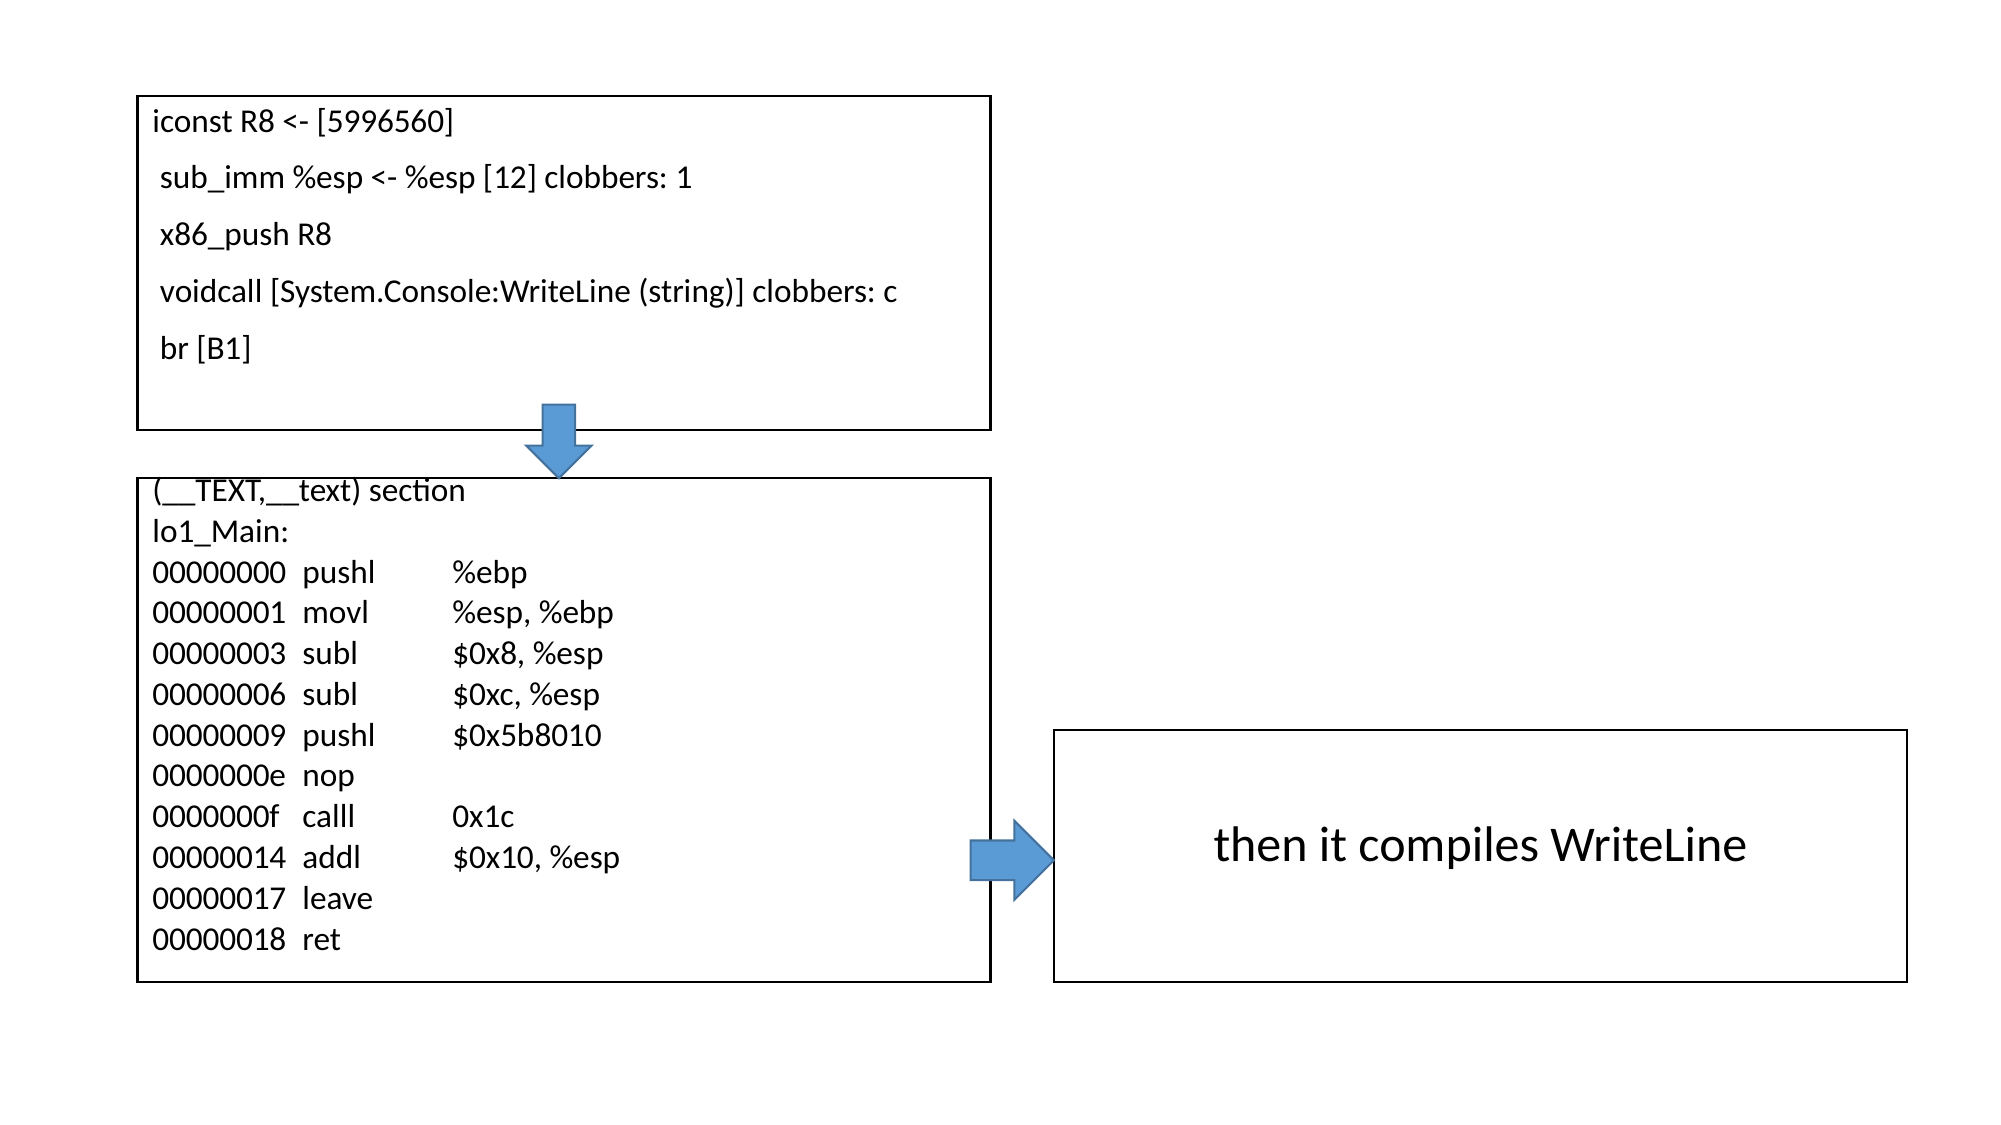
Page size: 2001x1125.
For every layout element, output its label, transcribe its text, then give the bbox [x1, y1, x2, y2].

text_box (__TEXT,__text) section lo1_Main: 00000000 pushl %ebp 00000001 movl %esp, %ebp 00000003 subl $0x8, %esp 00000006 subl $0xc, %esp 00000009 pushl $0x5b8010 0000000e nop 0000000f calll 0x1c 00000014 addl $0x10, %esp 00000017 leave 00000018 ret [136, 477, 992, 983]
list iconst R8 <- [5996560] sub_imm %esp <- %esp [12] clobbers: 1 x86_push R8 voidcall [System.Console:WriteLine (string)] clobbers: c br [B1] [136, 95, 992, 431]
text_box [969, 818, 1056, 903]
text_box [523, 403, 594, 480]
text_box then it compiles WriteLine [1053, 729, 1908, 983]
